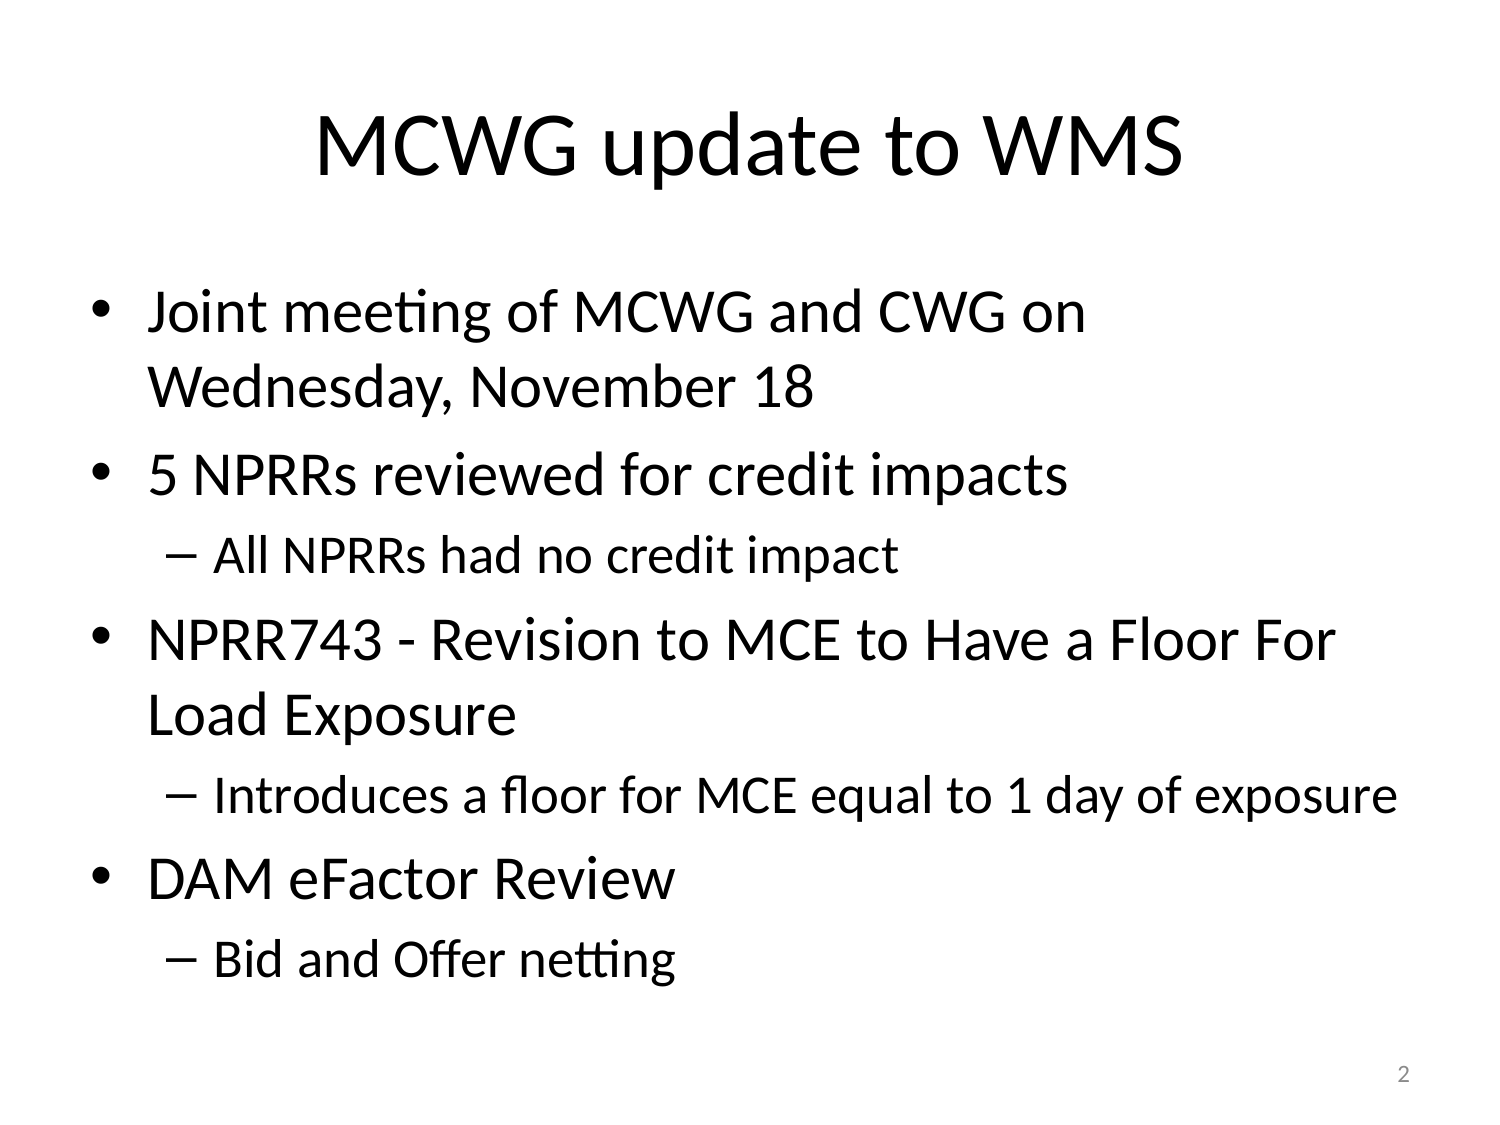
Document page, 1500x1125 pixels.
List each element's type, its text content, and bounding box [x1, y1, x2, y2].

slide_number 2 [1074, 1042, 1425, 1103]
title MCWG update to WMS [75, 45, 1425, 233]
list Joint meeting of MCWG and CWG on Wednesday, November 18 5 NPRRs reviewed for credit impacts All NPRRs had no credit impact NPRR743 - Revision to MCE to Have a Floor For Load Exposure Introduces a floor for MCE equal to 1 day of exposure DAM eFactor Review Bid and Offer netting [75, 262, 1425, 1050]
